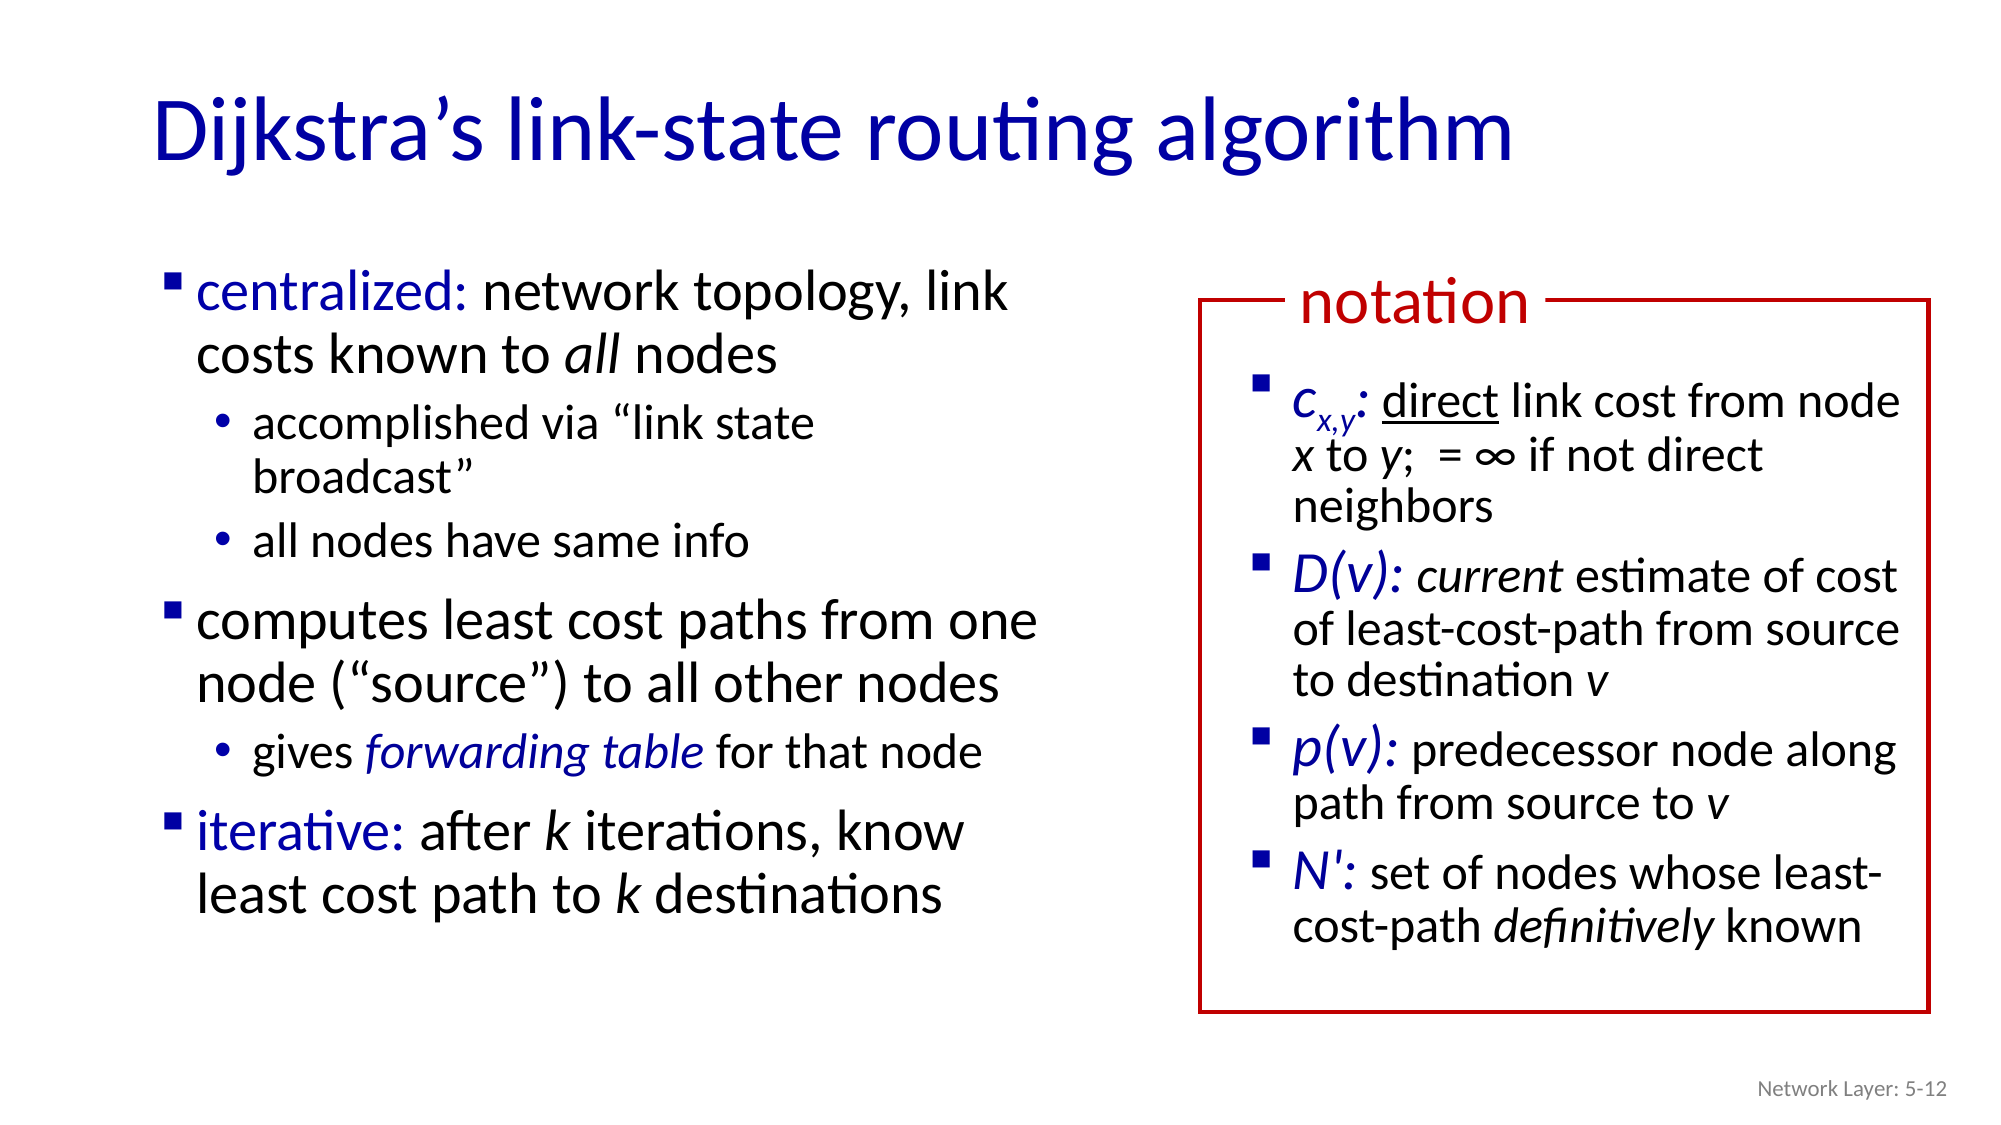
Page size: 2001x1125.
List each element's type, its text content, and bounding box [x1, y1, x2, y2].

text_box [1199, 249, 1929, 1051]
slide_number Network Layer: 5-12 [1512, 1056, 1963, 1117]
text_box centralized: network topology, link costs known to all nodes accomplished via “link state broadcast” all nodes have same info computes least cost paths from one node (“source”) to all other nodes gives forwarding table for that node iterative: after k iterations, know least cost path to k destinations [123, 252, 1060, 1058]
title Dijkstra’s link-state routing algorithm [137, 57, 1752, 204]
